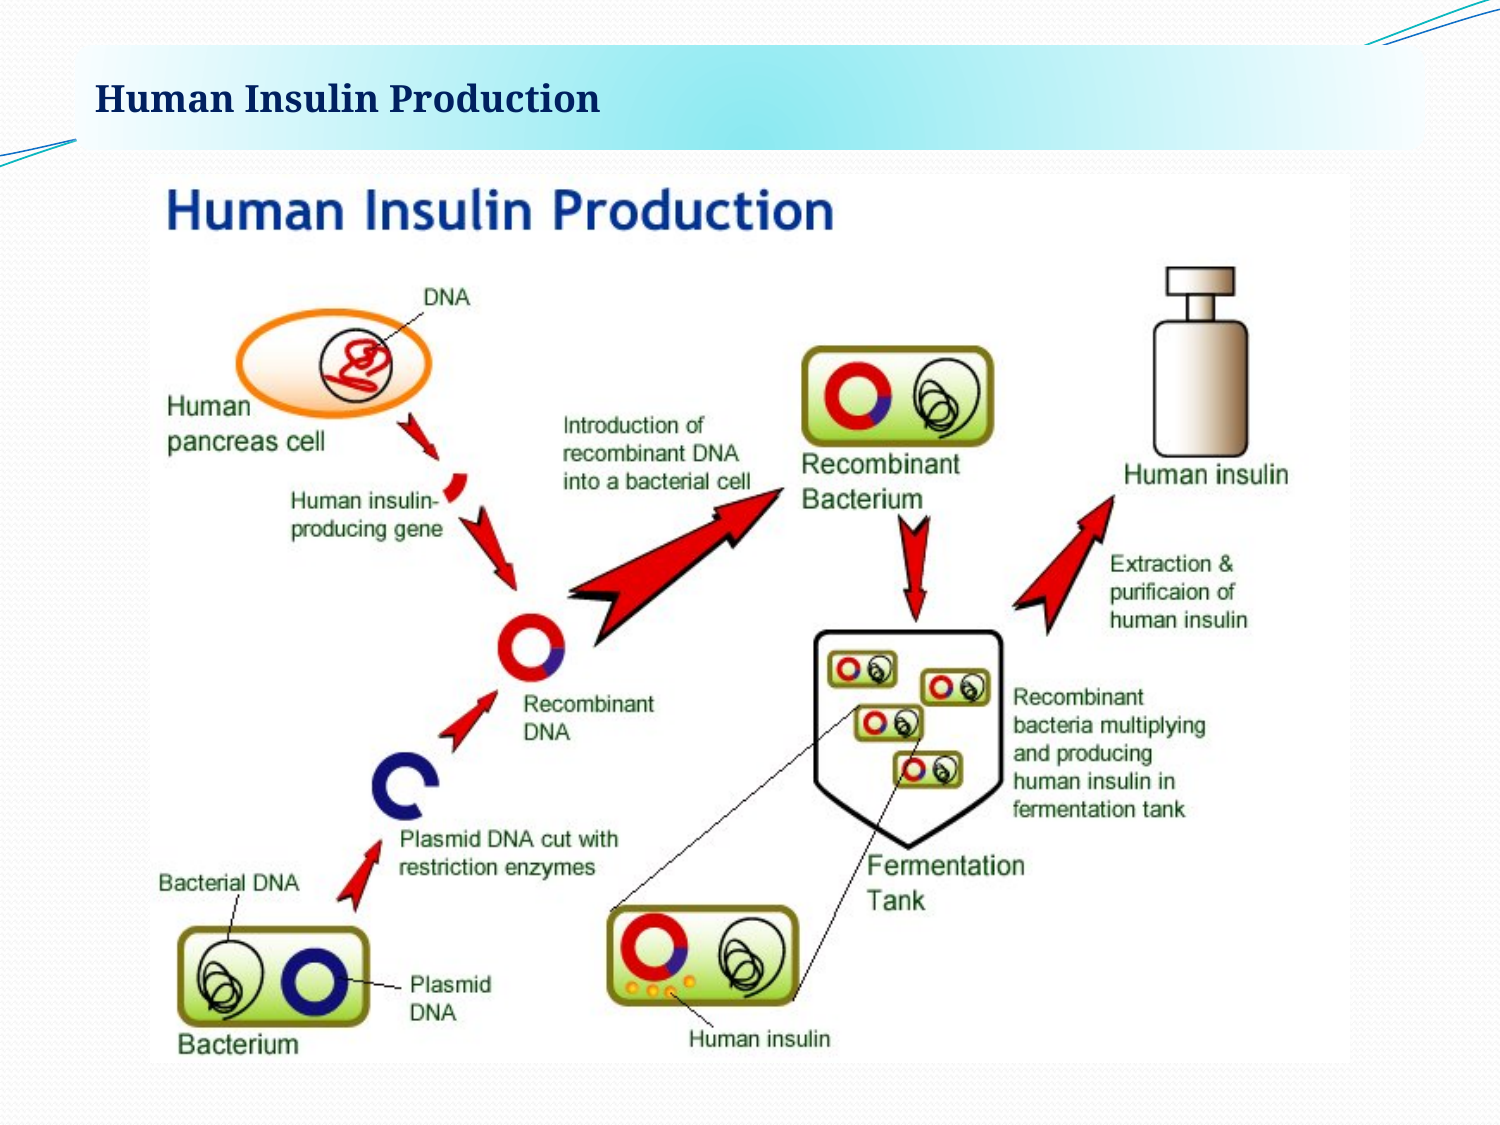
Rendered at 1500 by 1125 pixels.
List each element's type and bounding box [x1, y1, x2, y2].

list [149, 174, 1351, 1063]
text_box [74, 44, 1426, 151]
